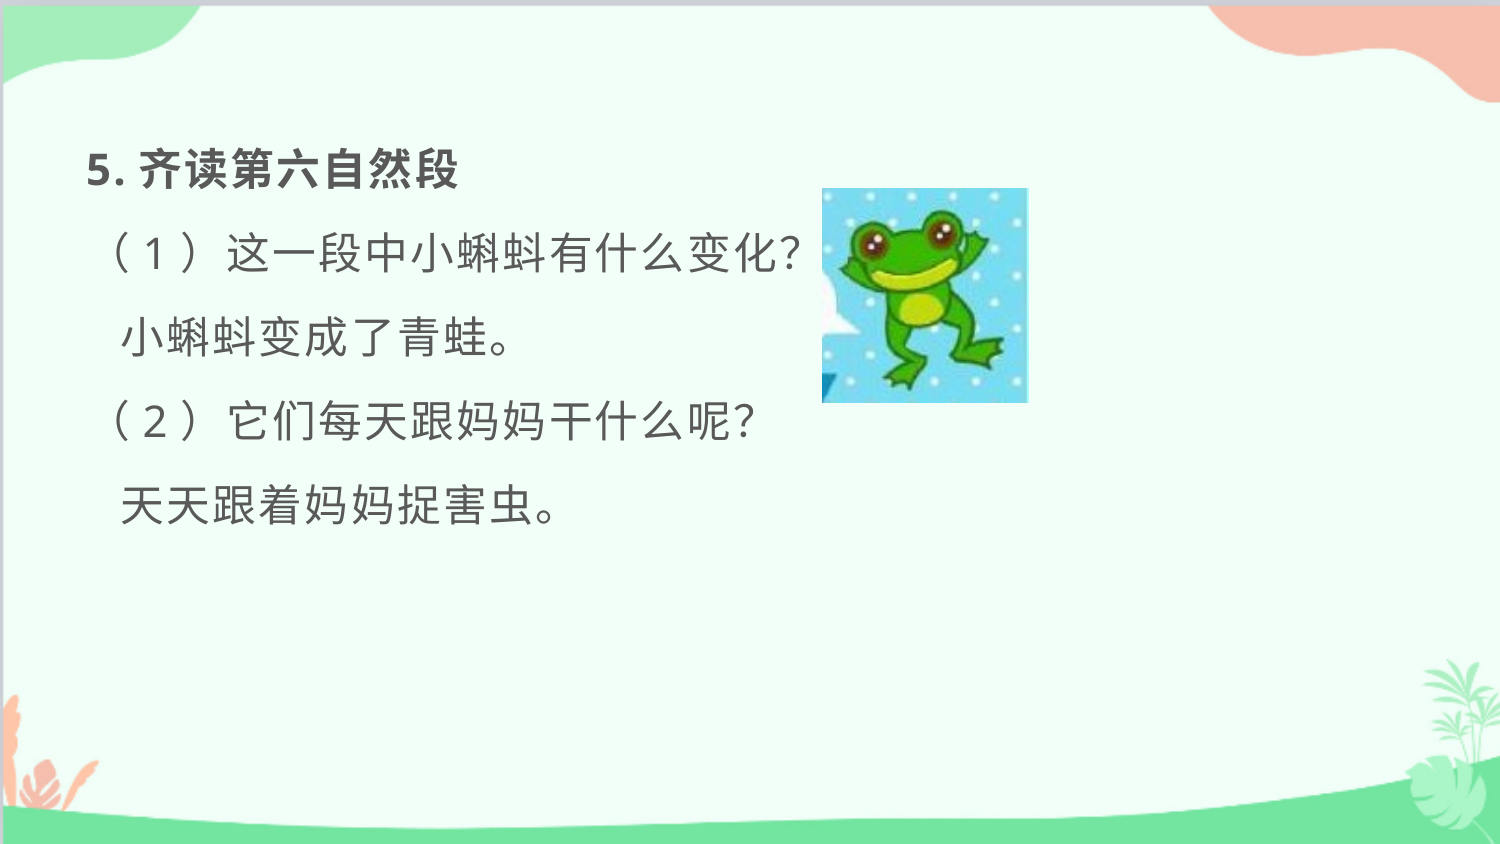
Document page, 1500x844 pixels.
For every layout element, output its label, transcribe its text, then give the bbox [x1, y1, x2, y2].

list 5.齐读第六自然段 （1）这一段中小蝌蚪有什么变化？ 小蝌蚪变成了青蛙。 （2）它们每天跟妈妈干什么呢？ 天天跟着妈妈捉害虫。 [74, 120, 1425, 706]
picture [0, 0, 1500, 844]
